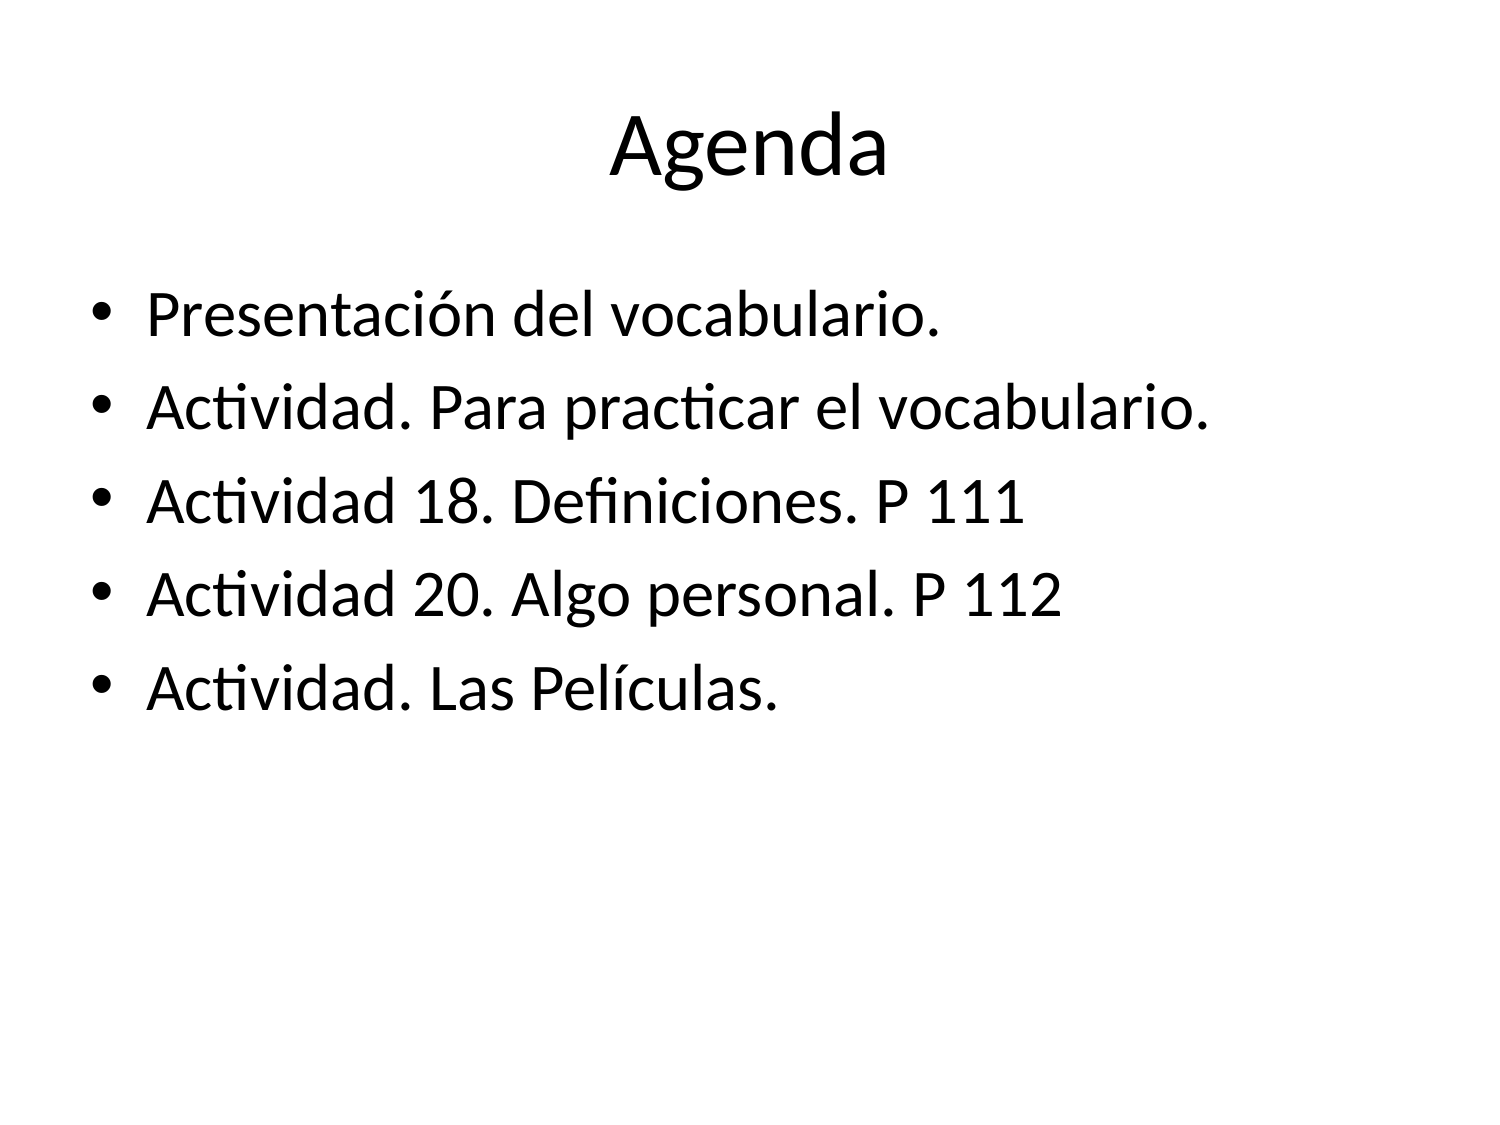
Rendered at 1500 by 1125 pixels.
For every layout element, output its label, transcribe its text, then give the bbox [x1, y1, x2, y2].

list Presentación del vocabulario. Actividad. Para practicar el vocabulario. Actividad 18. Definiciones. P 111 Actividad 20. Algo personal. P 112 Actividad. Las Películas. [75, 262, 1425, 1005]
title Agenda [75, 45, 1425, 233]
